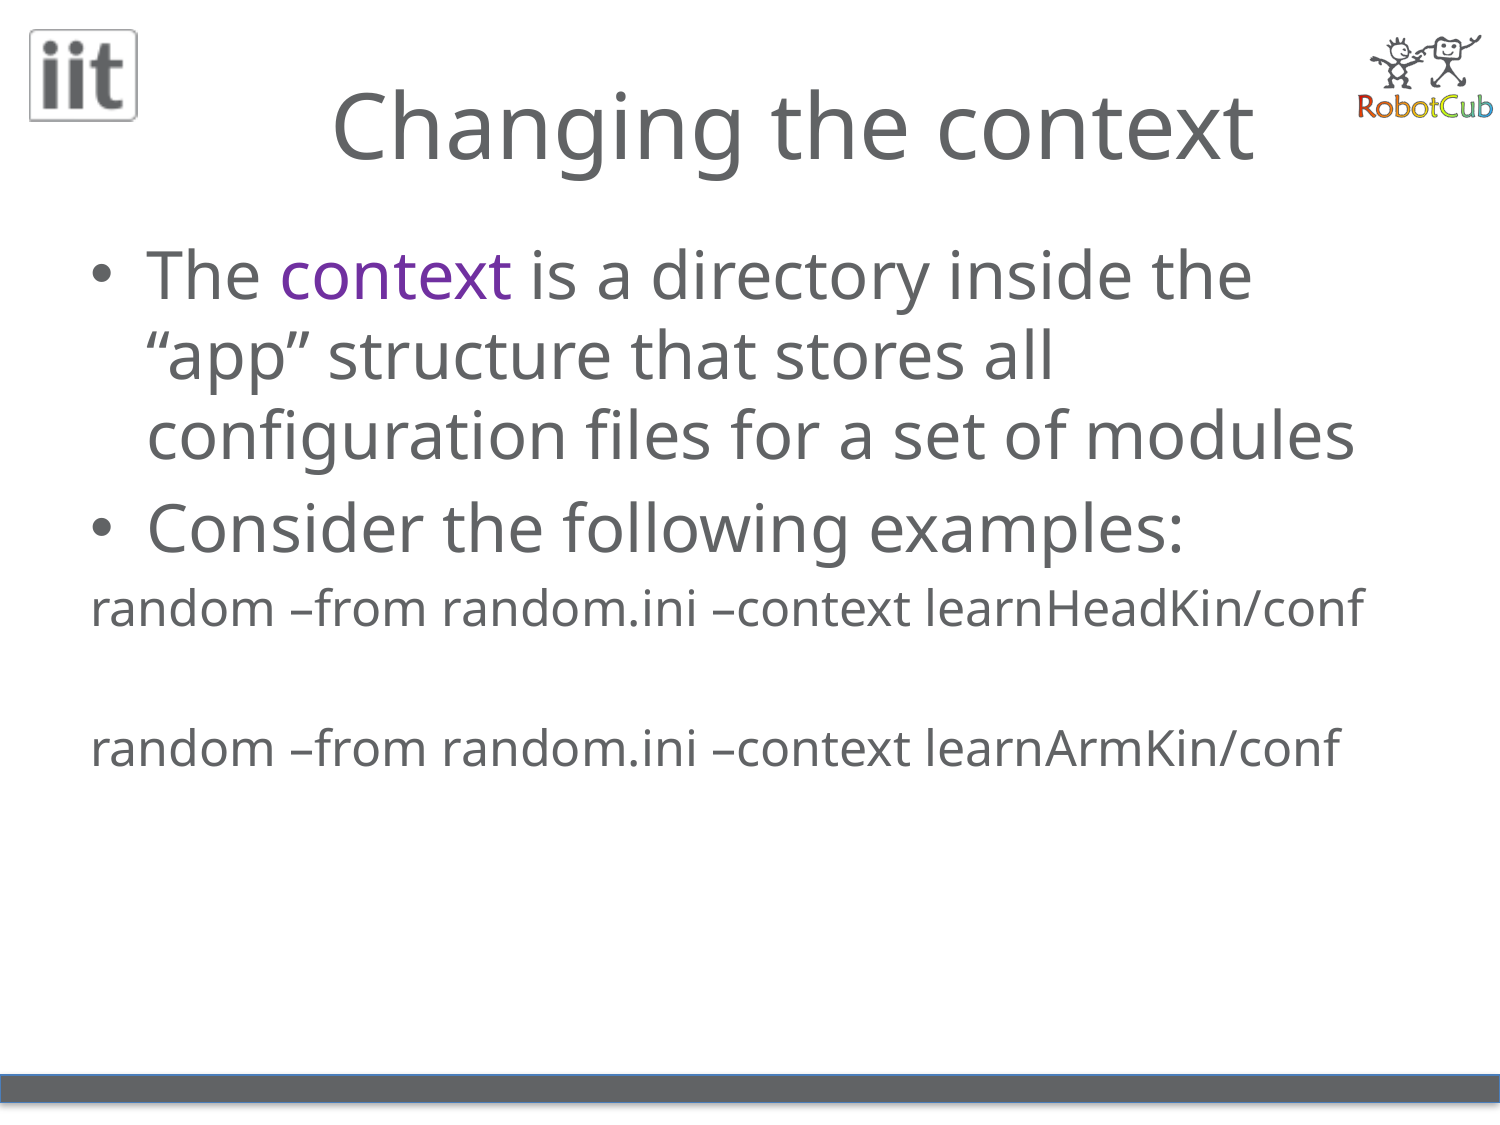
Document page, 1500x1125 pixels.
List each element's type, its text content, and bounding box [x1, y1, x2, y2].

list The context is a directory inside the “app” structure that stores all configuration files for a set of modules Consider the following examples: random –from random.ini –context learnHeadKin/conf random –from random.ini –context learnArmKin/conf [75, 224, 1425, 1005]
title Changing the context [162, 45, 1425, 200]
picture [1356, 29, 1494, 122]
picture [29, 29, 138, 122]
